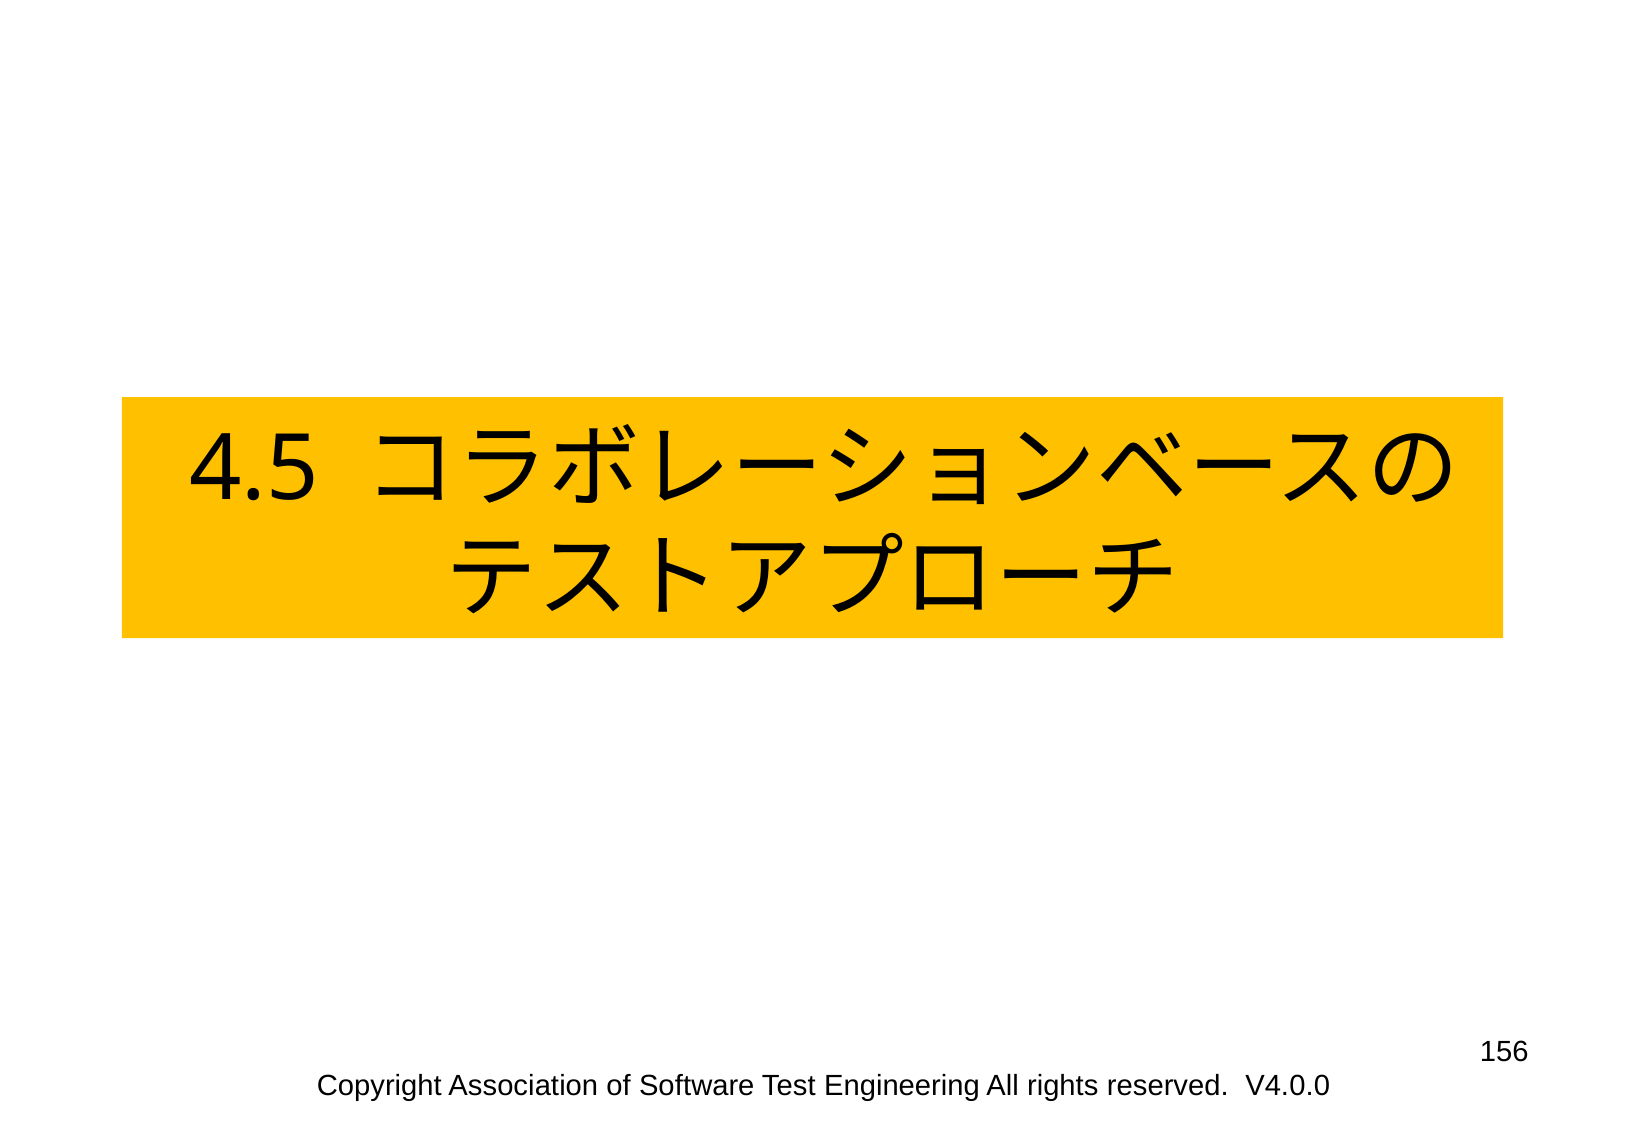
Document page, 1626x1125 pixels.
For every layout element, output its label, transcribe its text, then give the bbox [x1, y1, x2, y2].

footer Copyright Association of Software Test Engineering All rights reserved. V4.0.0 [233, 1058, 1164, 1103]
text_box 4.5 コラボレーションベースの テストアプローチ [121, 397, 1504, 639]
slide_number ‹#› [1164, 1024, 1544, 1103]
